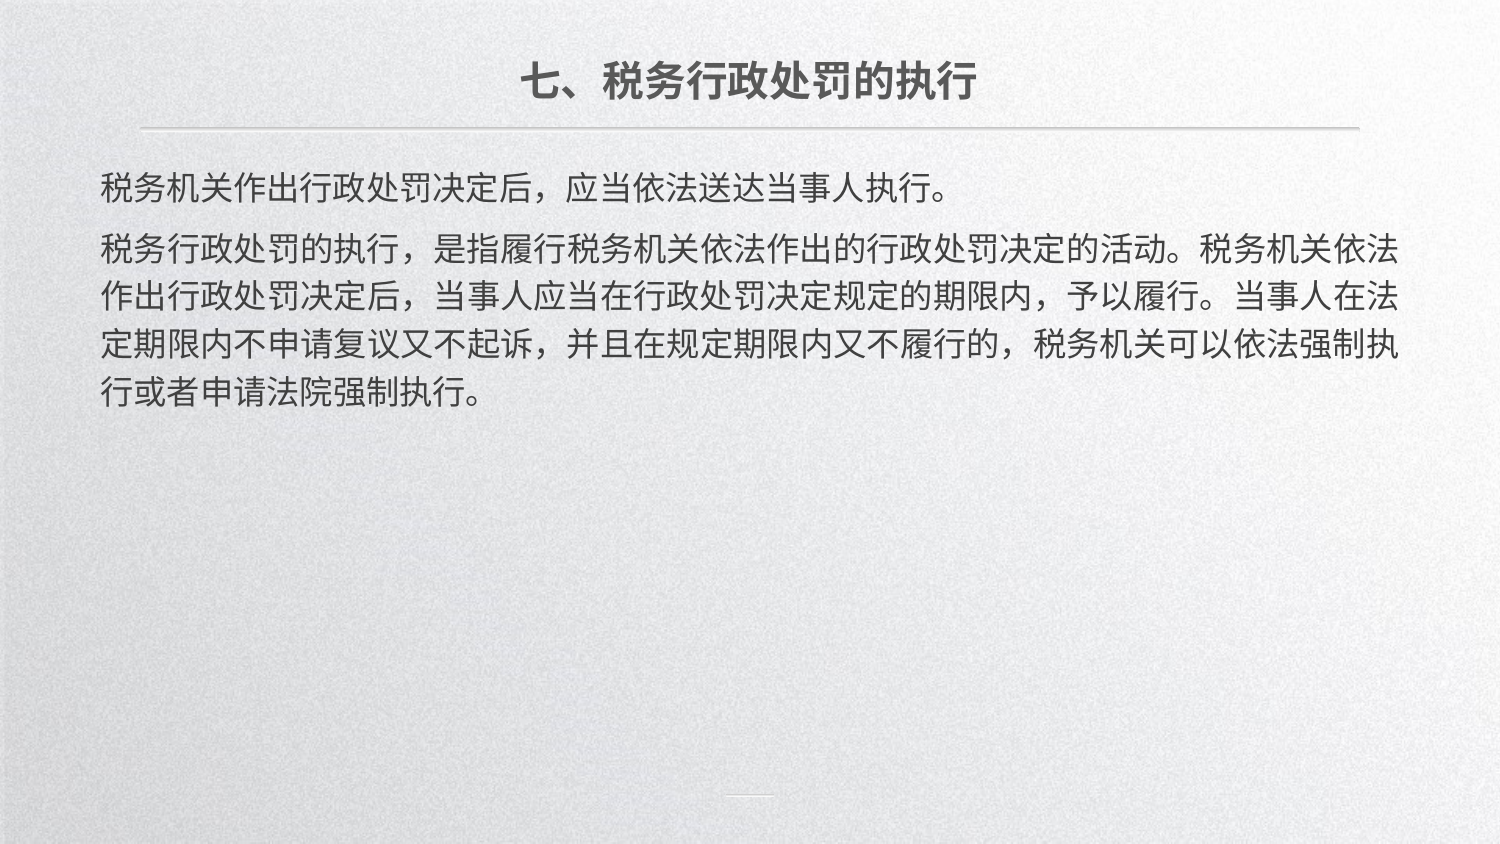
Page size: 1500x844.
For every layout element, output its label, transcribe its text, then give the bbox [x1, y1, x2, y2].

text_box 税务机关作出行政处罚决定后，应当依法送达当事人执行。 税务行政处罚的执行，是指履行税务机关依法作出的行政处罚决定的活动。税务机关依法作出行政处罚决定后，当事人应当在行政处罚决定规定的期限内，予以履行。当事人在法定期限内不申请复议又不起诉，并且在规定期限内又不履行的，税务机关可以依法强制执行或者申请法院强制执行。 [100, 159, 1400, 412]
picture [0, 0, 1500, 844]
text_box 七、税务行政处罚的执行 [459, 49, 1038, 111]
